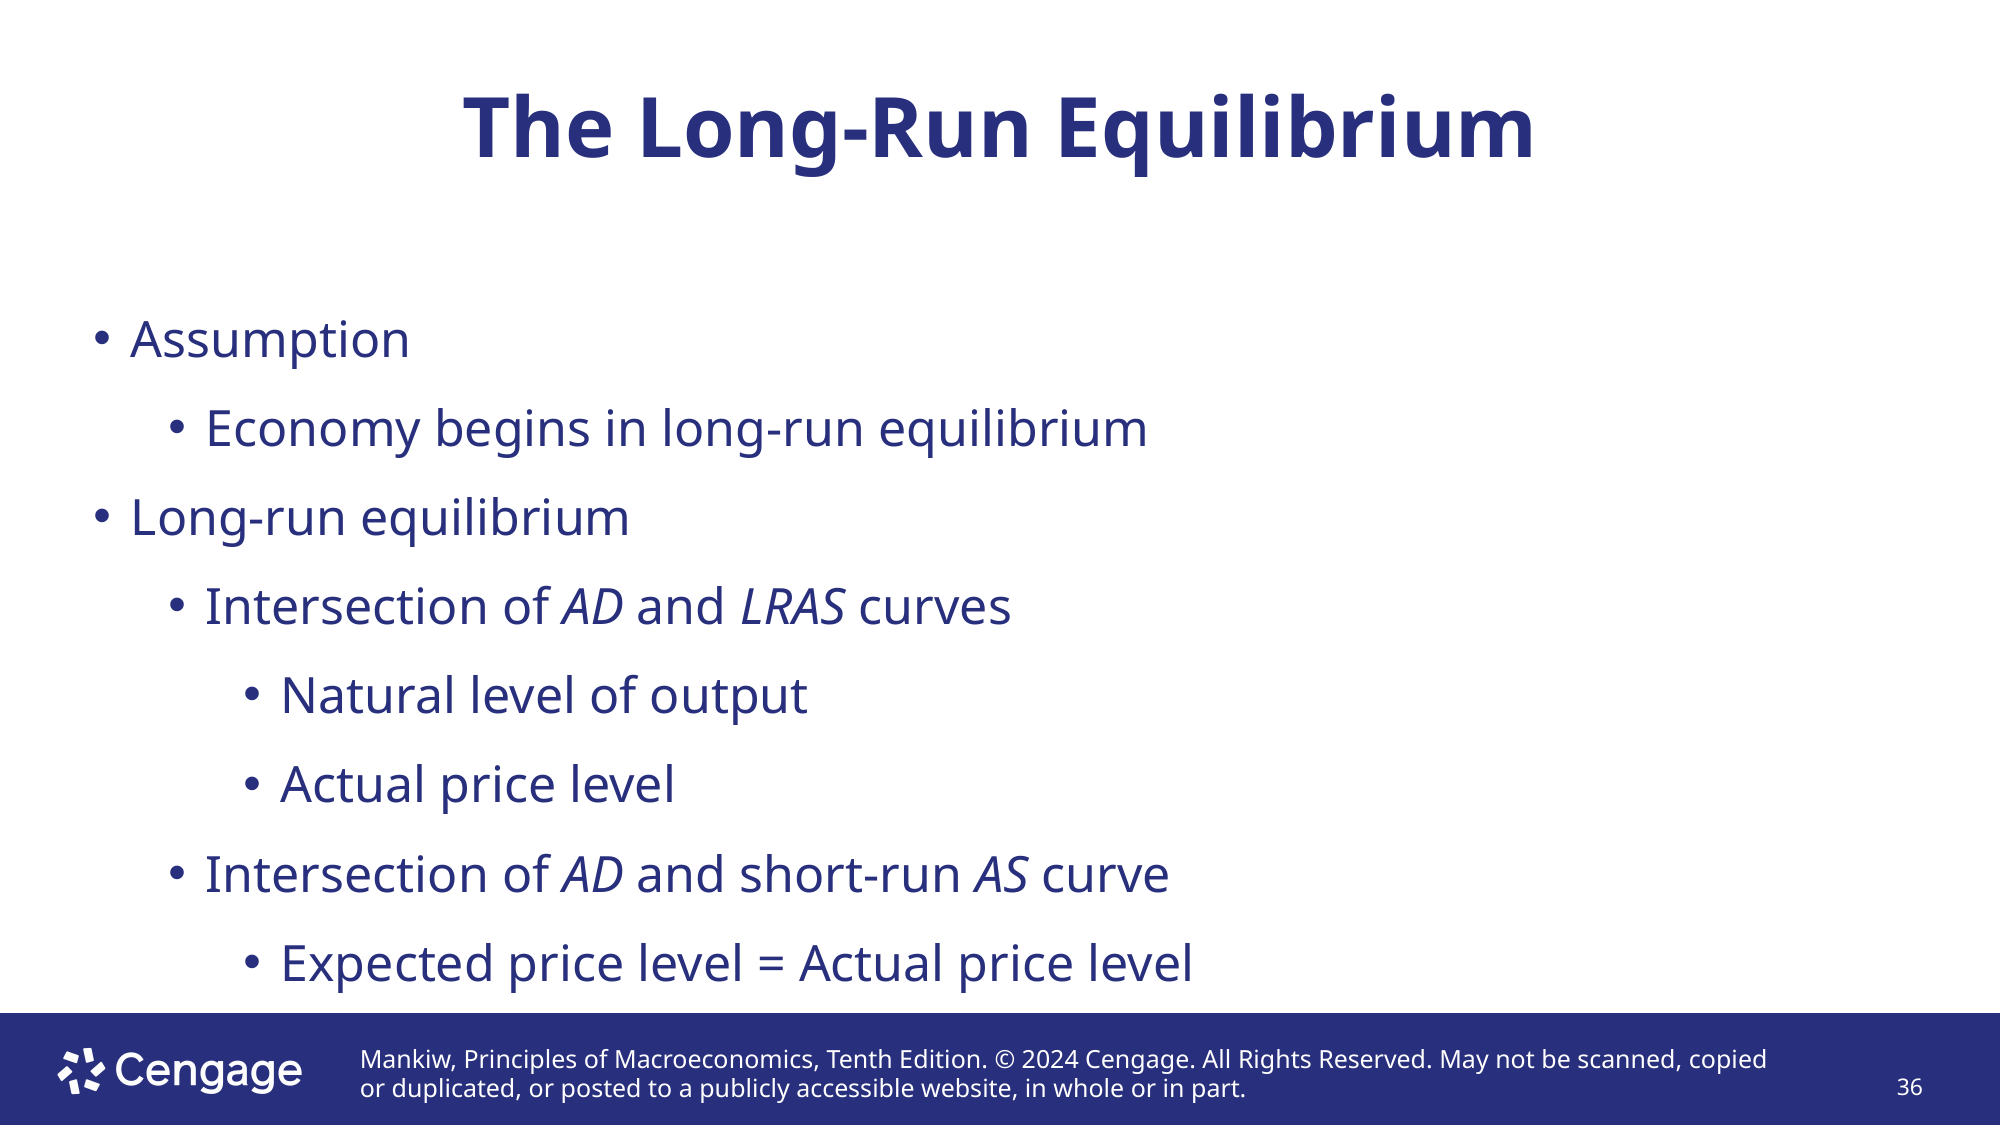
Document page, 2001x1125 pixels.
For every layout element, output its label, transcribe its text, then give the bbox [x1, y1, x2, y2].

list Assumption Economy begins in long-run equilibrium Long-run equilibrium Intersection of AD and LRAS curves Natural level of output Actual price level Intersection of AD and short-run AS curve Expected price level = Actual price level [78, 299, 1923, 1014]
picture [30, 1020, 329, 1122]
title The Long-Run Equilibrium [78, 77, 1923, 278]
